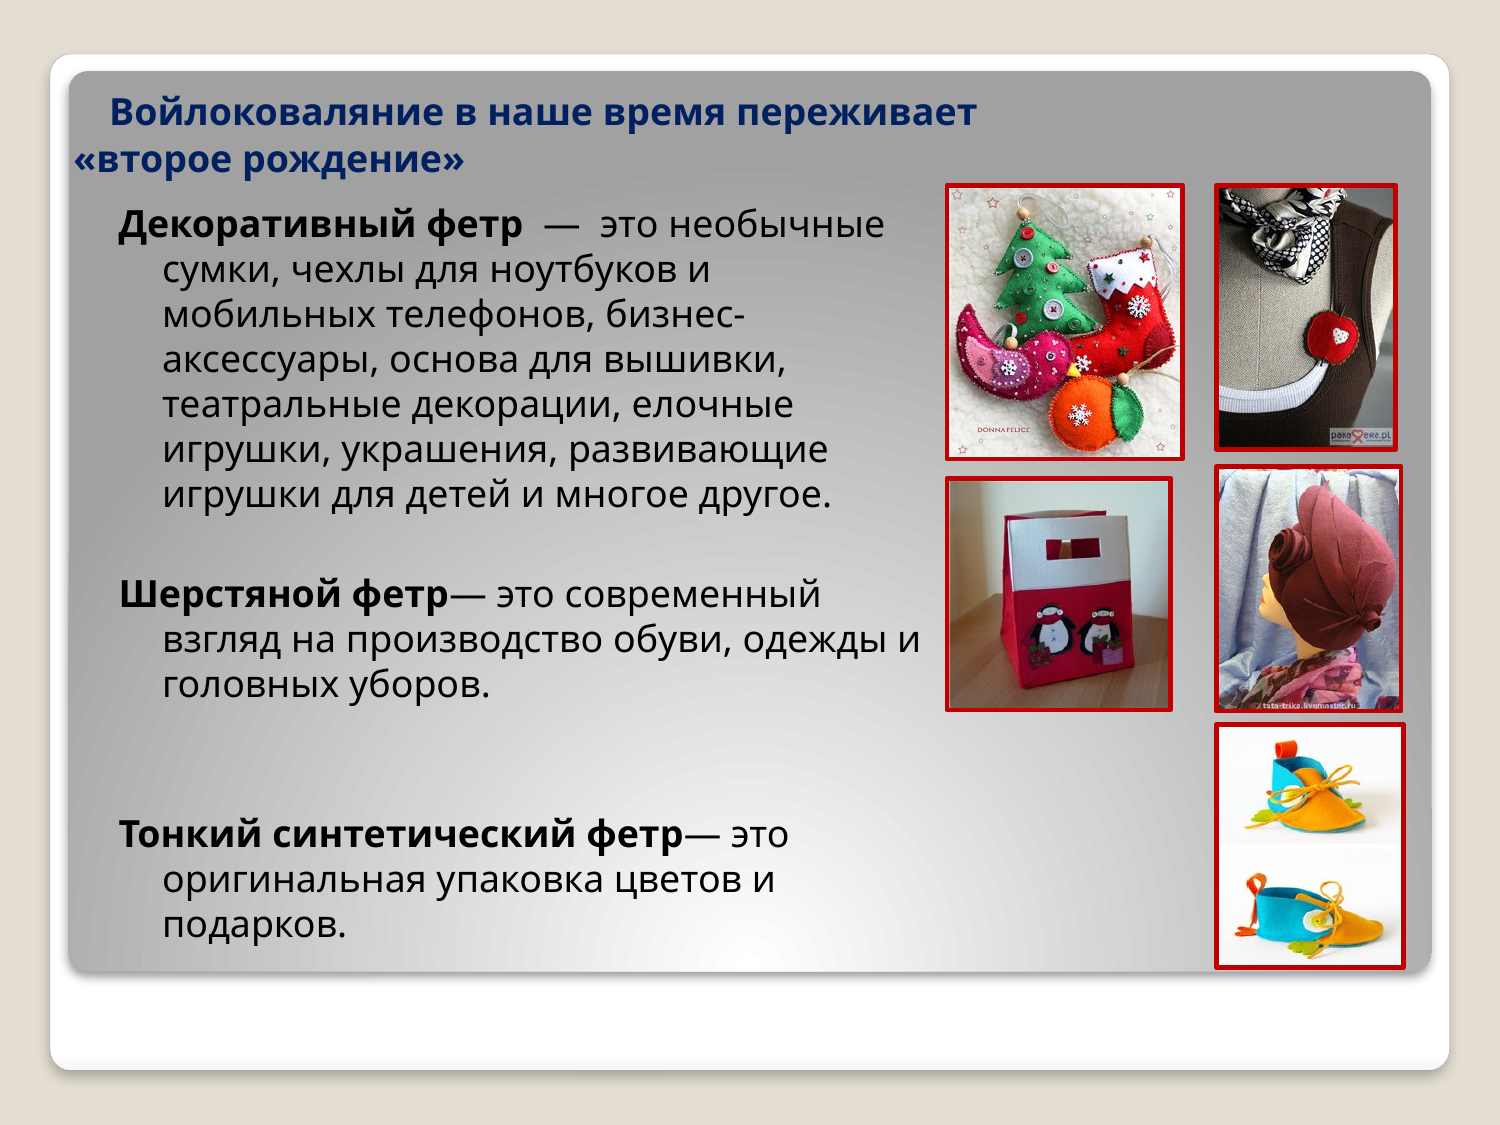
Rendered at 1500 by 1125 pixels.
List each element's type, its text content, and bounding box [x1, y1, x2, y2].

title Войлоковаляние в наше время переживает «второе рождение» [58, 0, 1500, 188]
picture [948, 187, 1181, 457]
picture [1218, 468, 1399, 709]
list Декоративный фетр — это необычные сумки, чехлы для ноутбуков и мобильных телефонов, бизнес-аксессуары, основа для вышивки, театральные декорации, елочные игрушки, украшения, развивающие игрушки для детей и многое другое. Шерстяной фетр— это современный взгляд на производство обуви, одежды и головных уборов. Тонкий синтетический фетр— это оригинальная упаковка цветов и подарков. [88, 184, 941, 1012]
picture [948, 480, 1169, 708]
picture [1218, 187, 1394, 448]
picture [1218, 726, 1402, 966]
